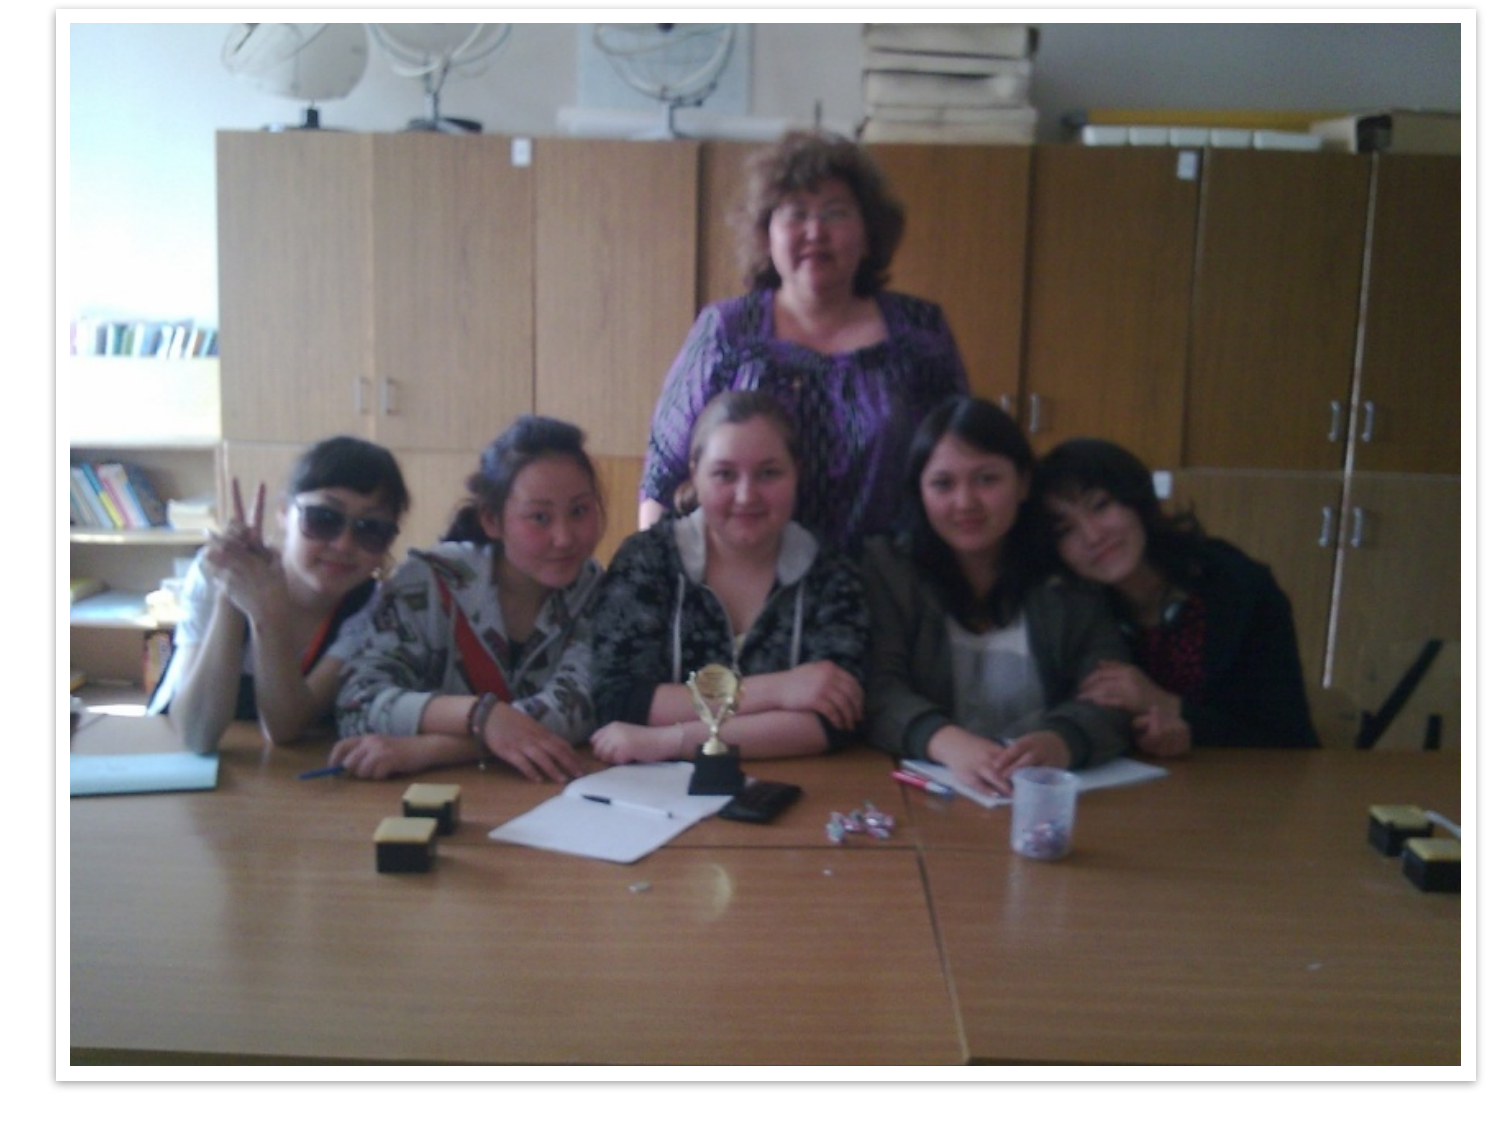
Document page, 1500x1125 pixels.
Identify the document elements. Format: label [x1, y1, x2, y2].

list [70, 23, 1462, 1067]
